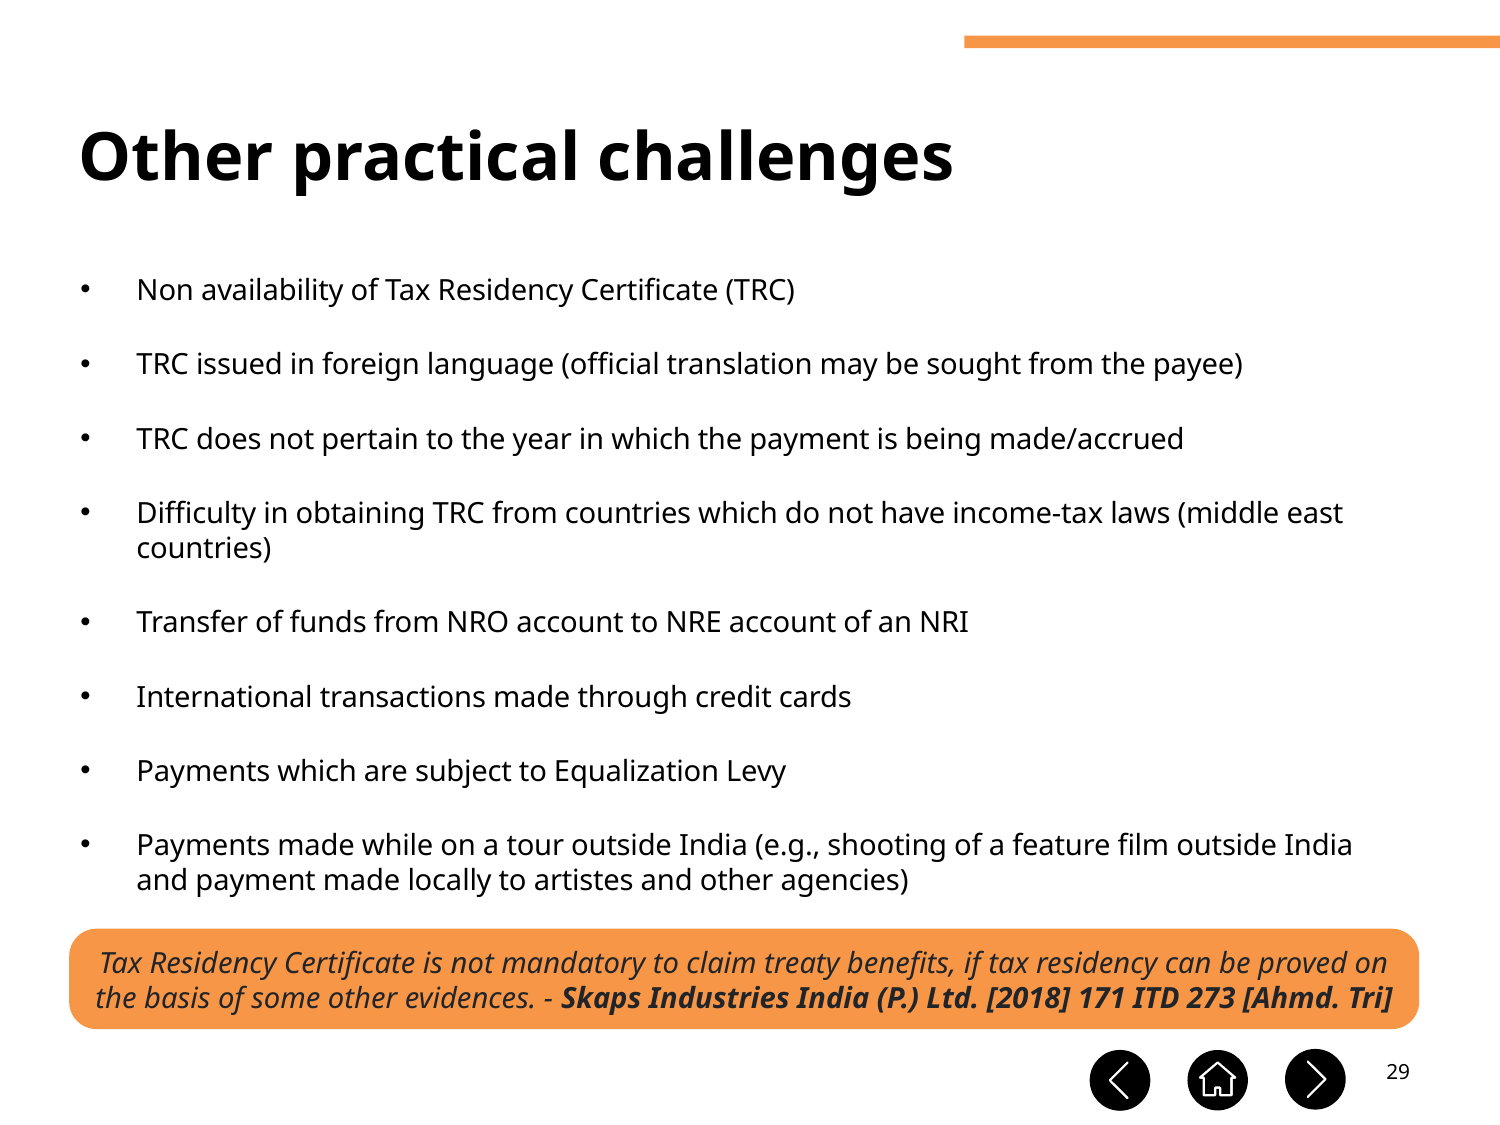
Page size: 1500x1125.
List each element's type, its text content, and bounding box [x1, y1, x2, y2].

slide_number 29 [1074, 1042, 1425, 1103]
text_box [1089, 1048, 1346, 1111]
text_box Non availability of Tax Residency Certificate (TRC) TRC issued in foreign language (official translation may be sought from the payee) TRC does not pertain to the year in which the payment is being made/accrued Difficulty in obtaining TRC from countries which do not have income-tax laws (middle east countries) Transfer of funds from NRO account to NRE account of an NRI International transactions made through credit cards Payments which are subject to Equalization Levy Payments made while on a tour outside India (e.g., shooting of a feature film outside India and payment made locally to artistes and other agencies) [63, 264, 1388, 941]
text_box Other practical challenges [61, 48, 1427, 260]
text_box Tax Residency Certificate is not mandatory to claim treaty benefits, if tax residency can be proved on the basis of some other evidences. - Skaps Industries India (P.) Ltd. [2018] 171 ITD 273 [Ahmd. Tri] [67, 926, 1422, 1032]
text_box [962, 34, 1500, 50]
